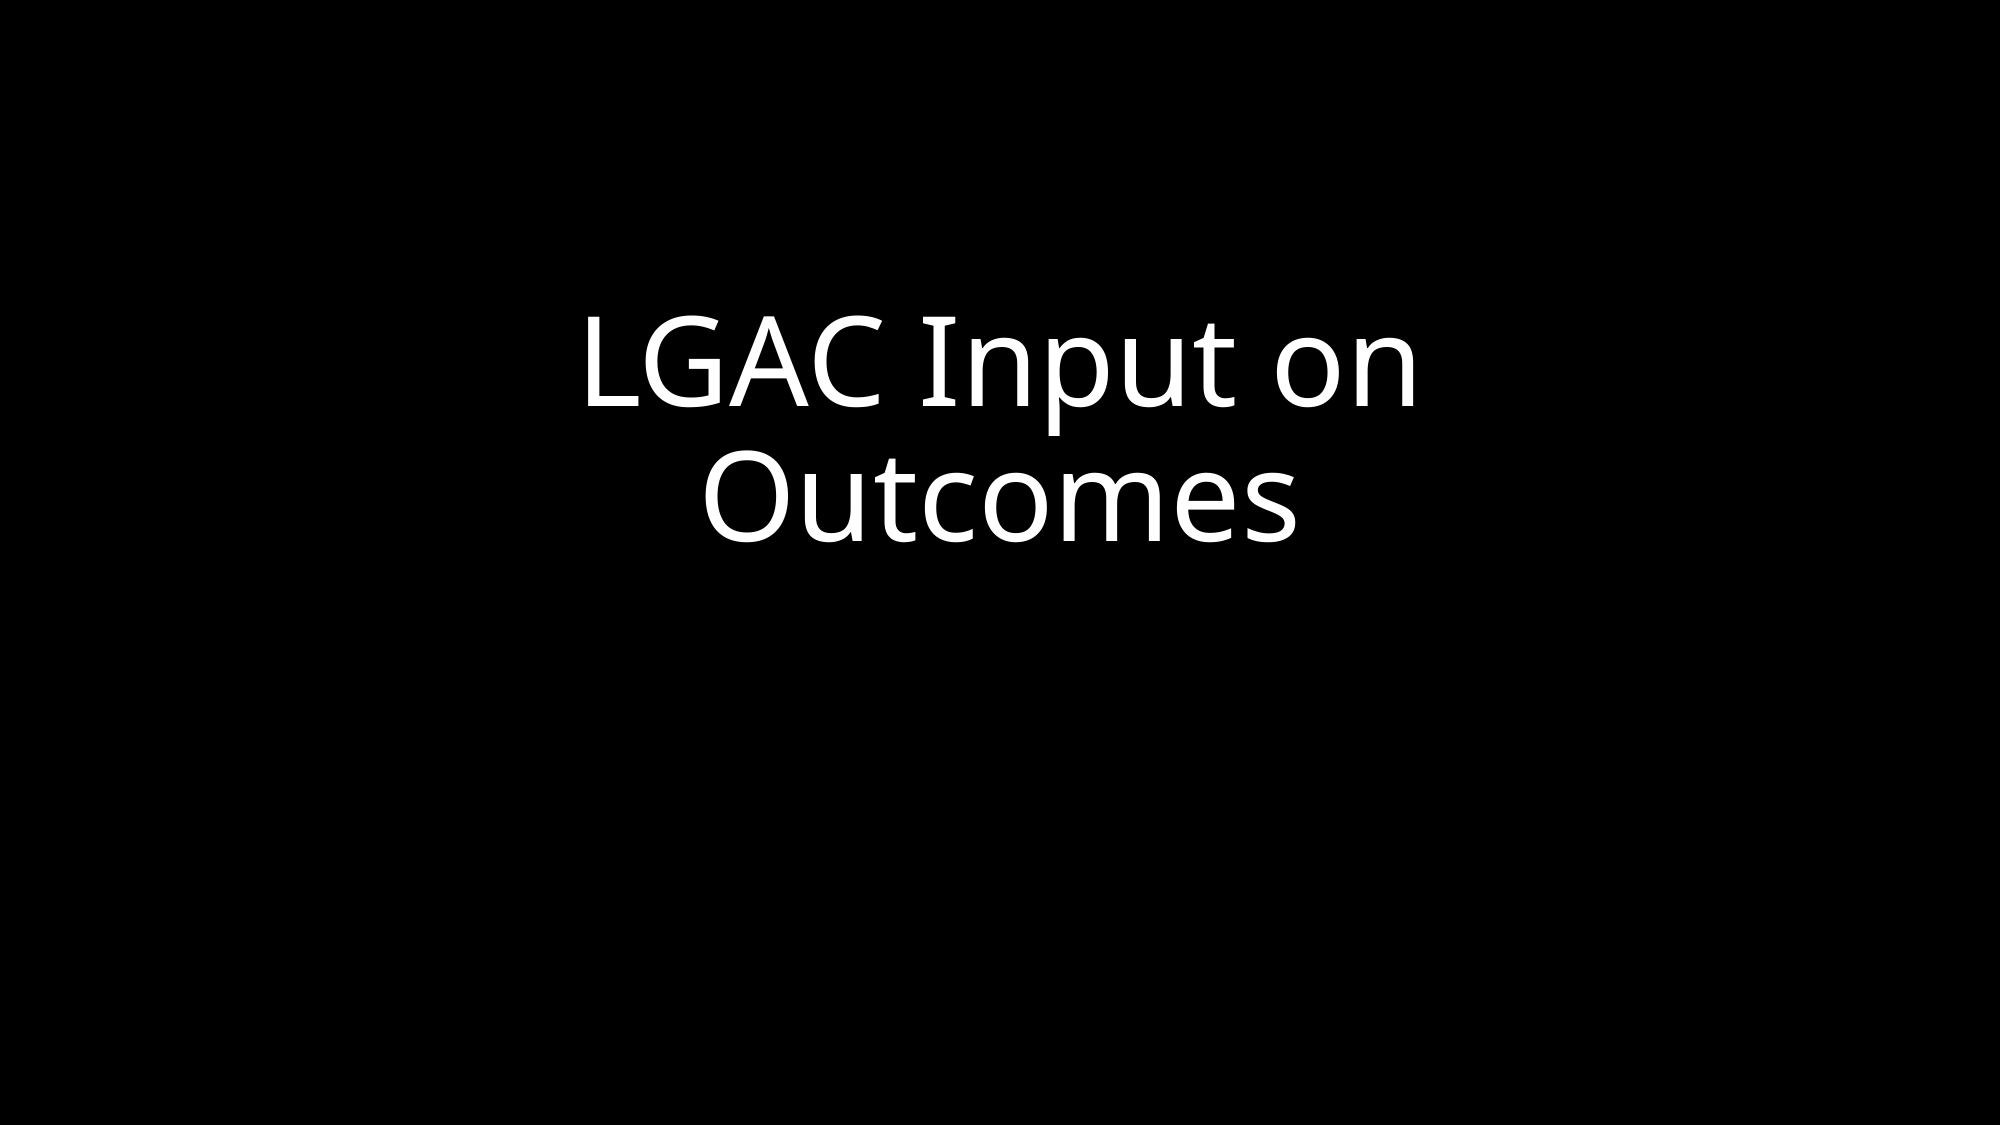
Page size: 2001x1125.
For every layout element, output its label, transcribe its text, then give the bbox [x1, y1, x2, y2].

title LGAC Input on Outcomes [249, 184, 1750, 576]
